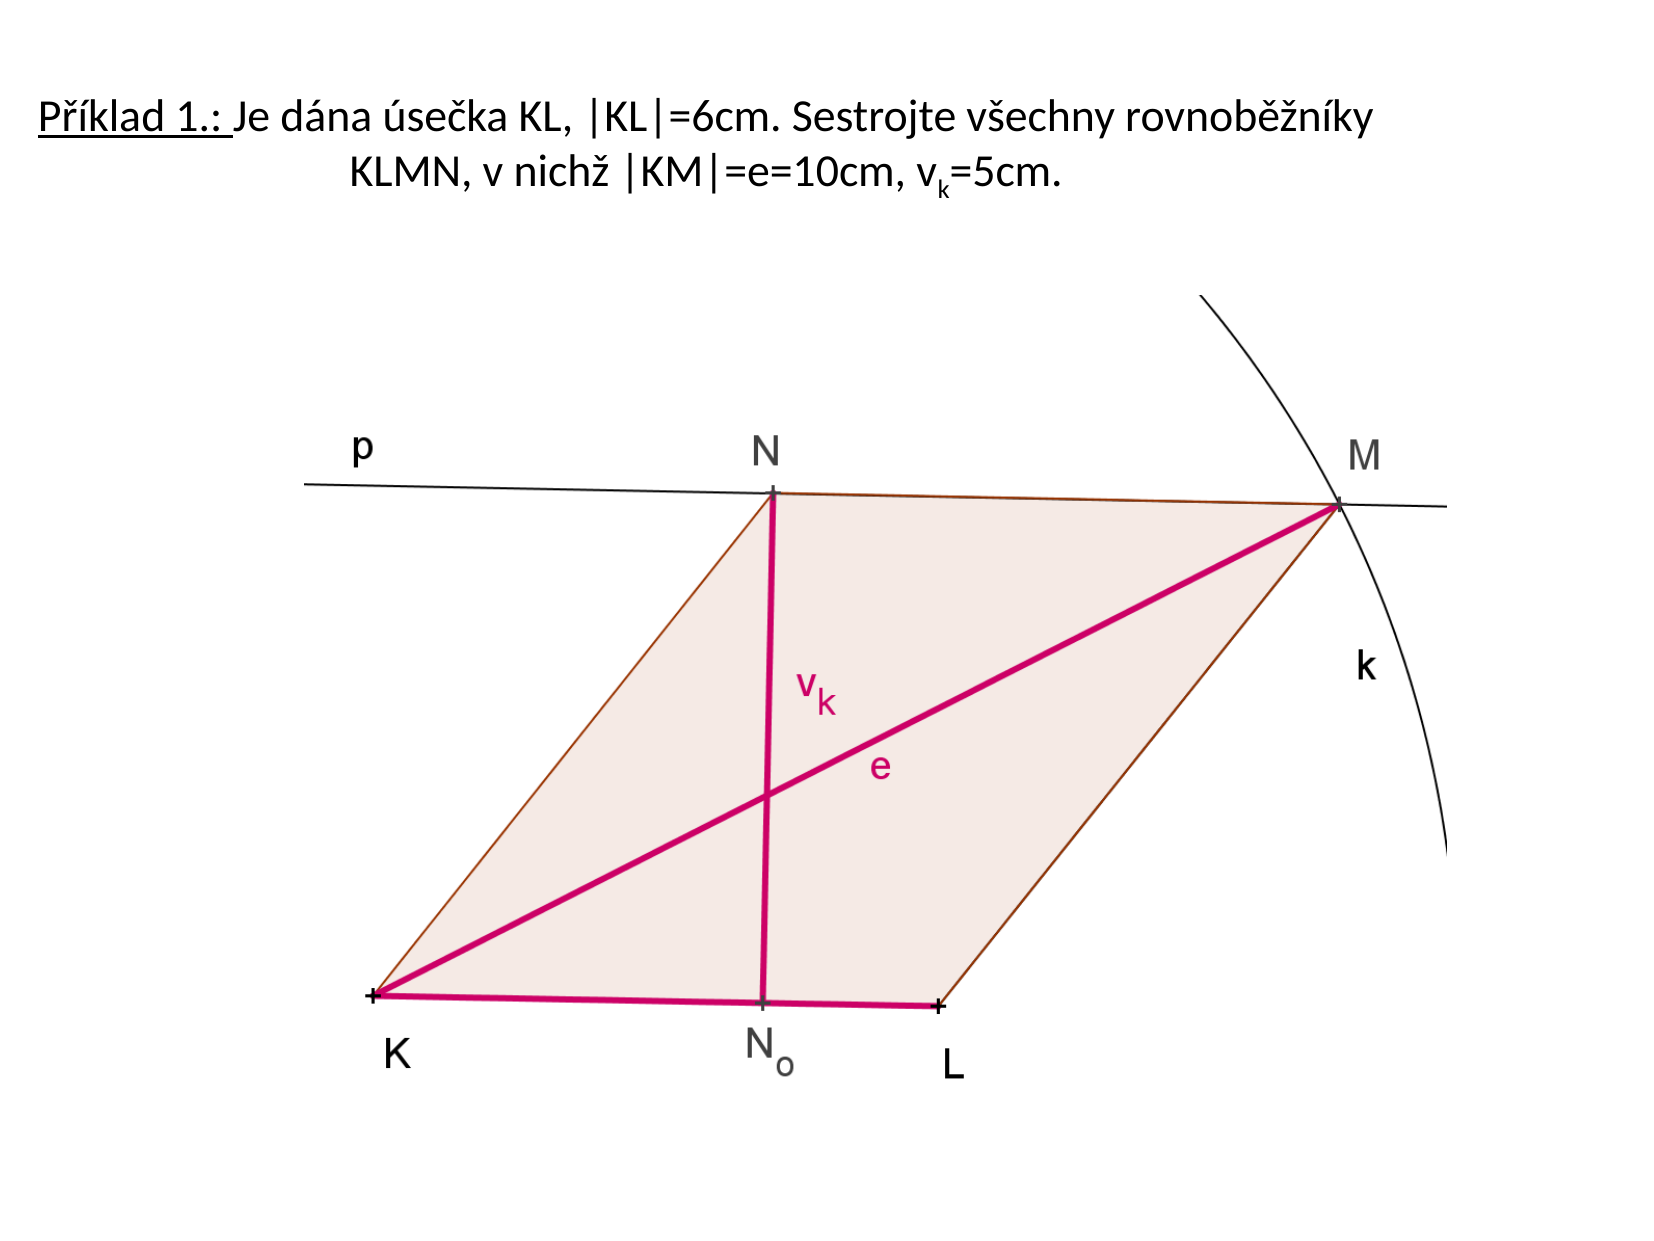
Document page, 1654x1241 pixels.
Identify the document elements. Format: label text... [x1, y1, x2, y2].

picture [304, 294, 1448, 1093]
title Příklad 1.: Je dána úsečka KL, |KL|=6cm. Sestrojte všechny rovnoběžníky KLMN, v nichž |KM|=e=10cm, vk=5cm. [0, 33, 1413, 257]
